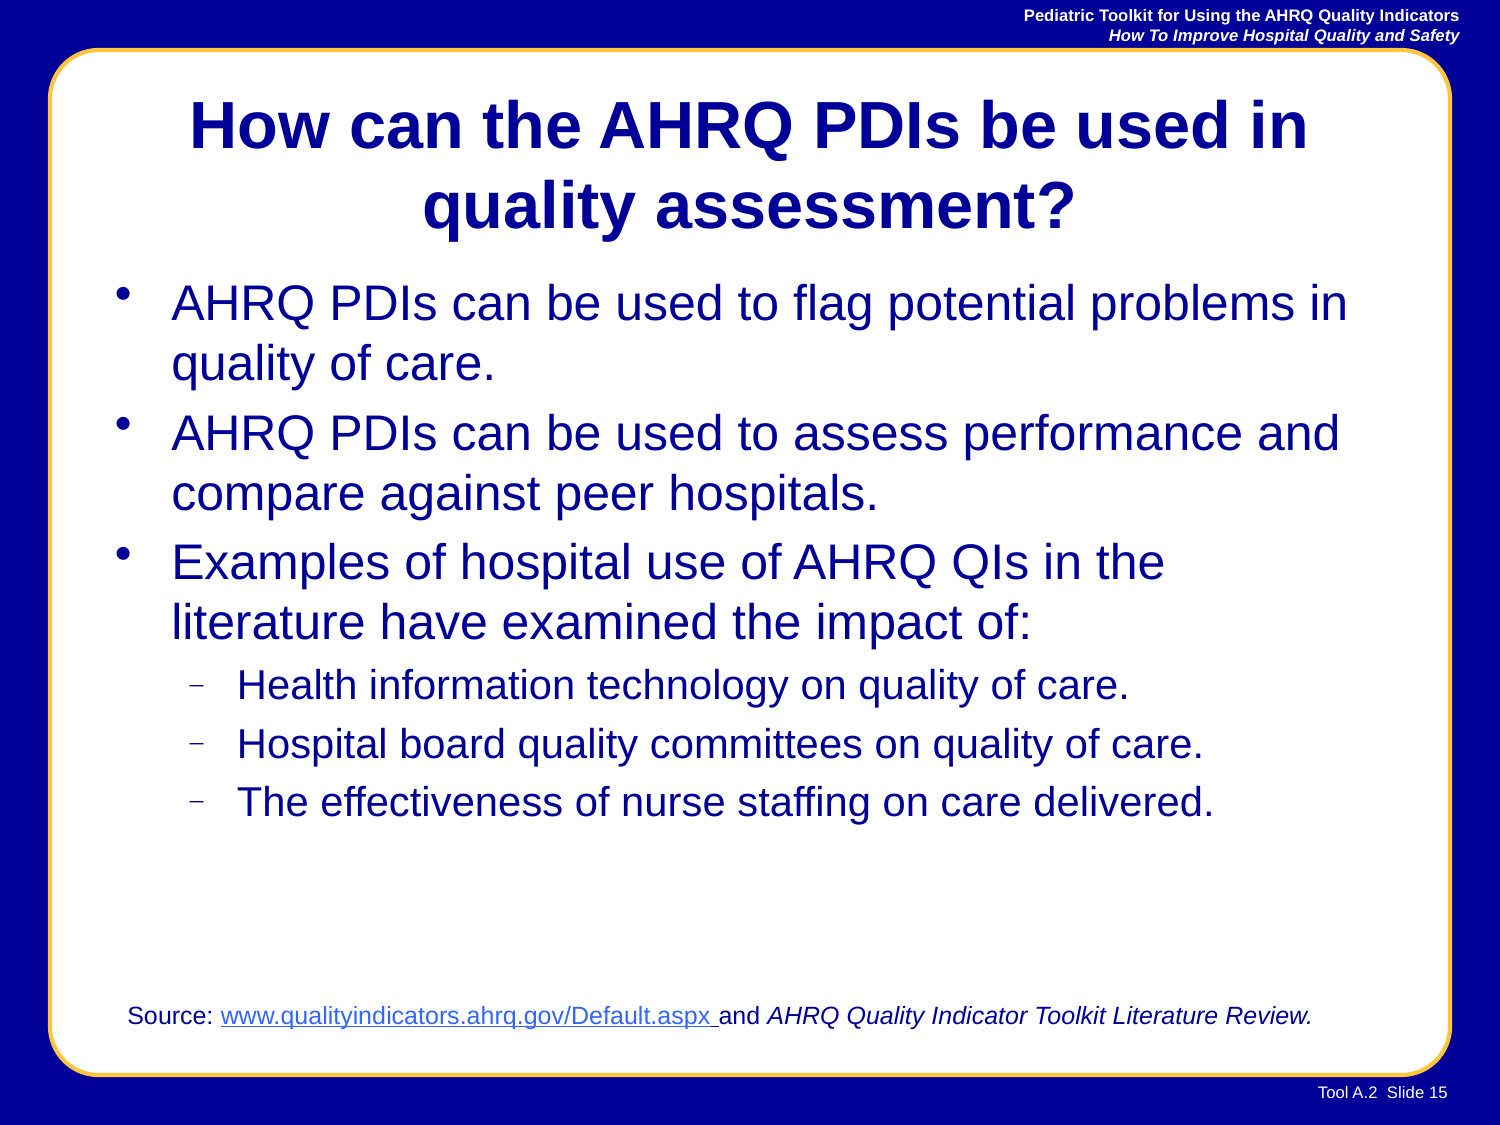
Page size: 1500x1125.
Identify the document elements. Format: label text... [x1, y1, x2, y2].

list AHRQ PDIs can be used to flag potential problems in quality of care. AHRQ PDIs can be used to assess performance and compare against peer hospitals. Examples of hospital use of AHRQ QIs in the literature have examined the impact of: Health information technology on quality of care. Hospital board quality committees on quality of care. The effectiveness of nurse staffing on care delivered. [99, 262, 1375, 976]
title How can the AHRQ PDIs be used in quality assessment? [112, 75, 1388, 200]
text_box Source: www.qualityindicators.ahrq.gov/Default.aspx and AHRQ Quality Indicator Toolkit Literature Review. [112, 992, 1375, 1037]
